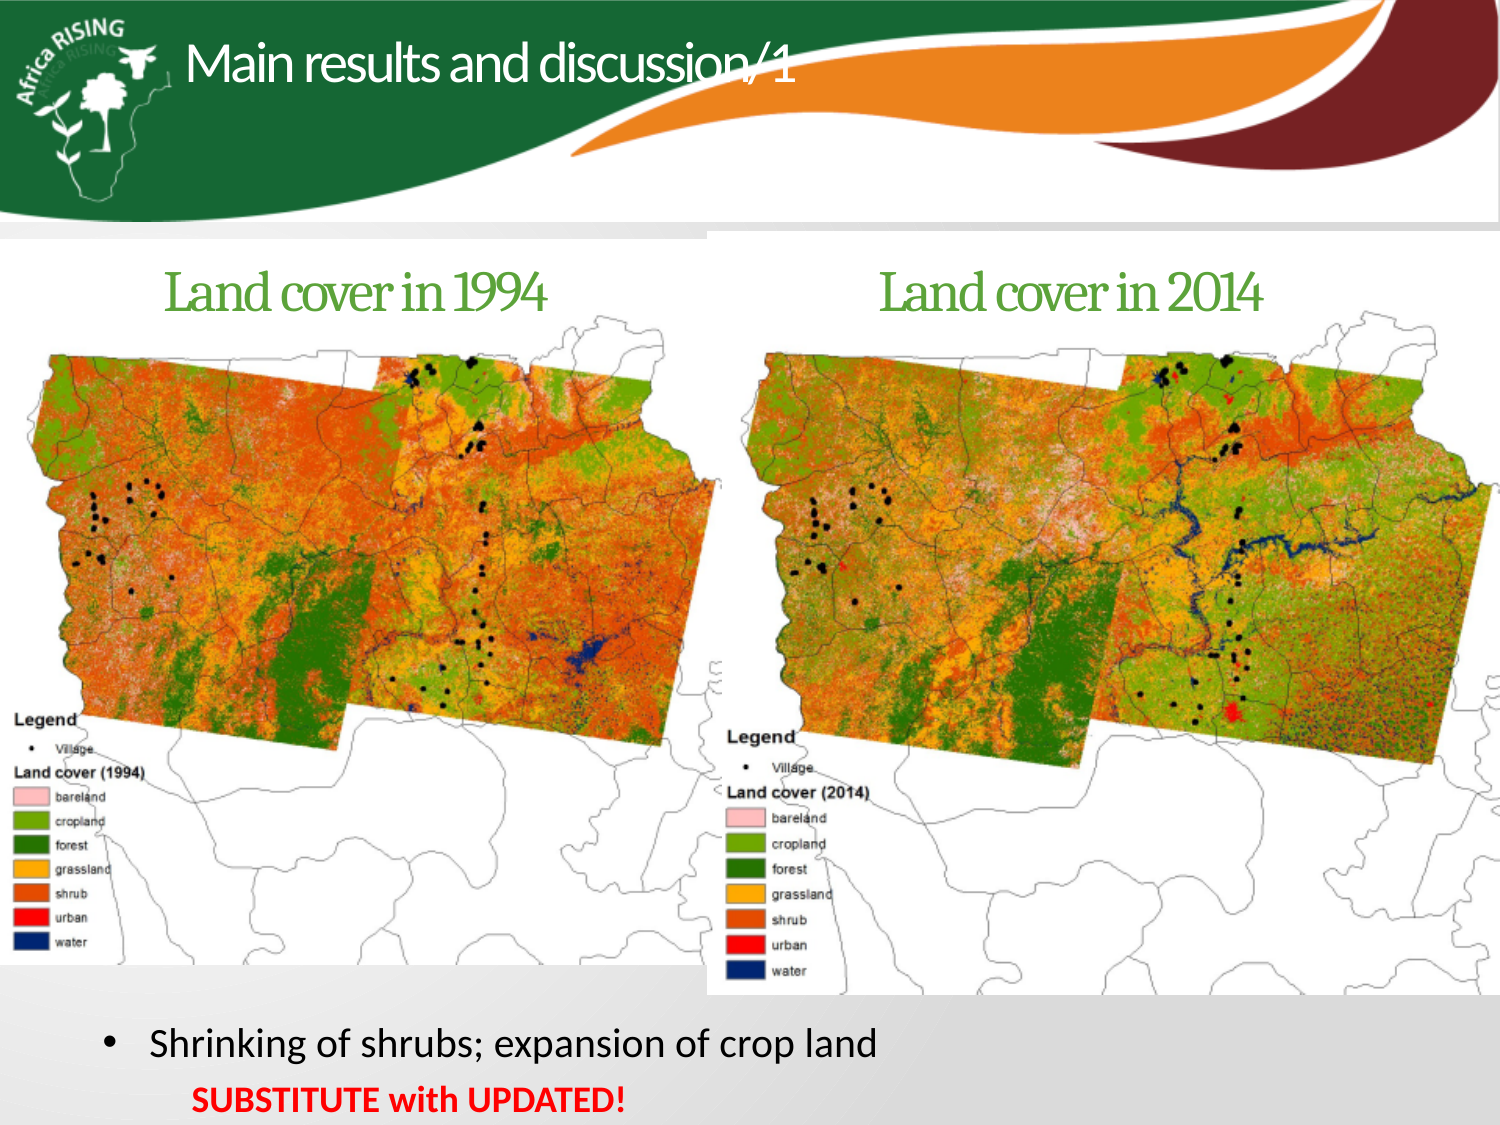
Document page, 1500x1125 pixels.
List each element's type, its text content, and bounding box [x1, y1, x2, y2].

text_box Main results and discussion/1 [184, 27, 1278, 103]
picture [0, 0, 1499, 222]
text_box Shrinking of shrubs; expansion of crop land [87, 1008, 947, 1074]
picture [0, 230, 1500, 996]
text_box SUBSTITUTE with UPDATED! [176, 1067, 708, 1125]
